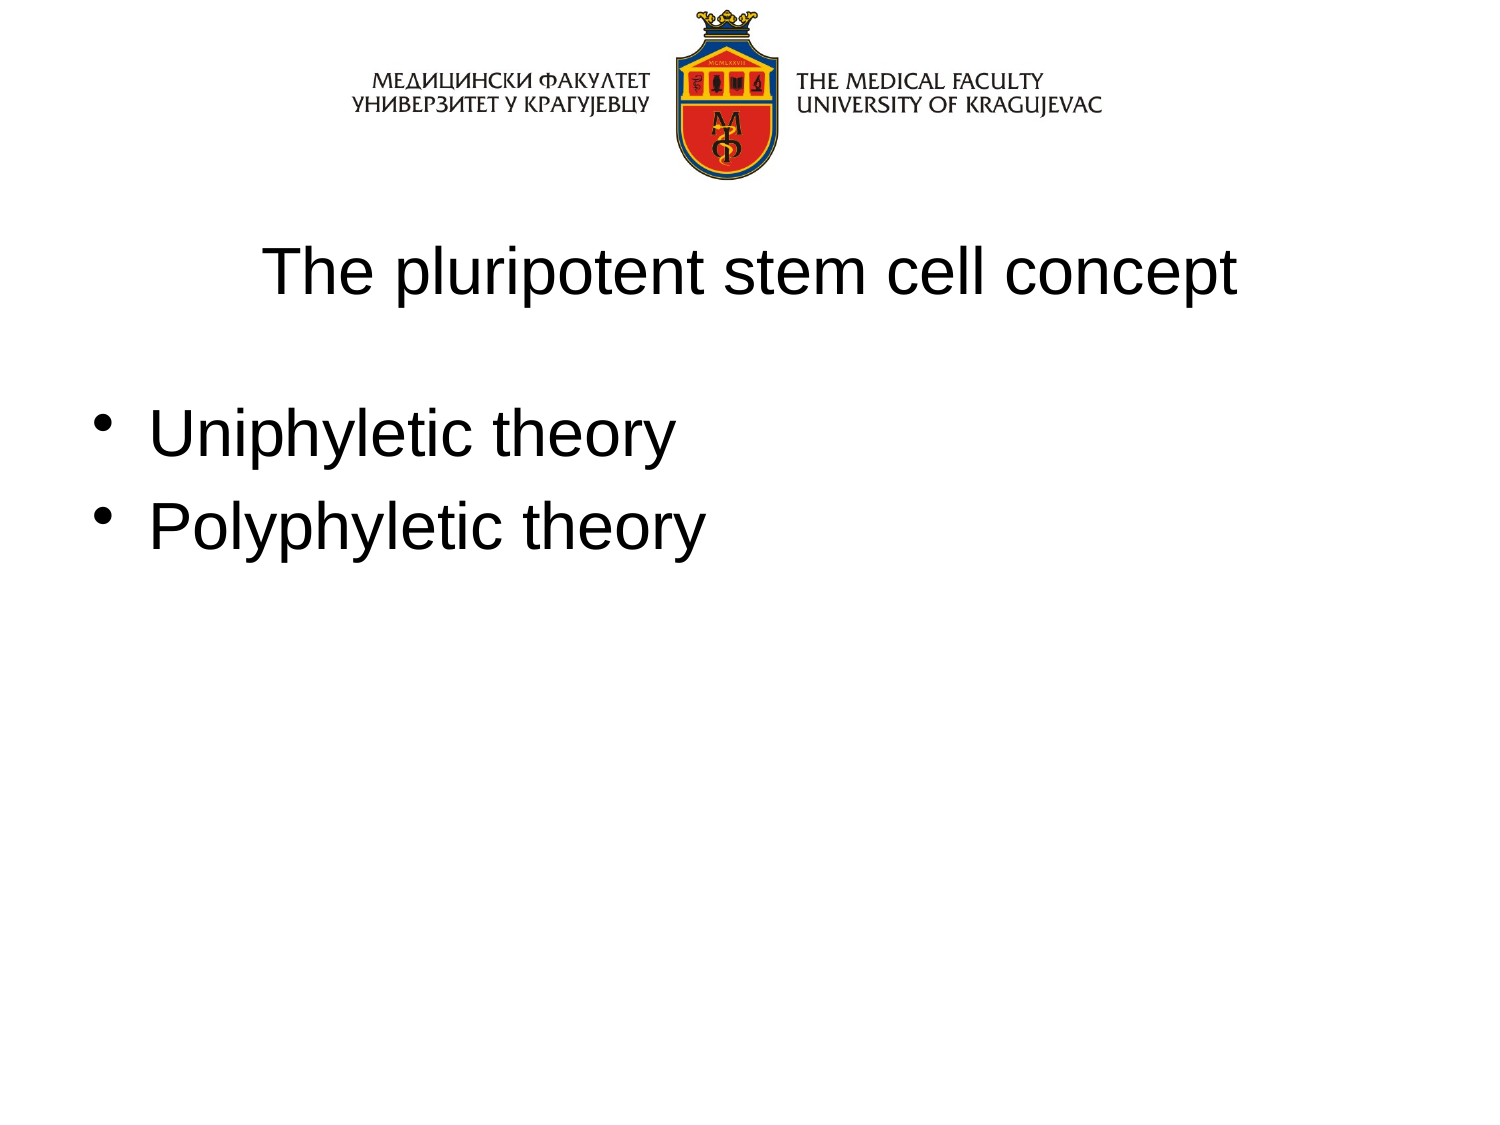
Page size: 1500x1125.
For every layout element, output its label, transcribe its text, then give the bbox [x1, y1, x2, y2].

title The pluripotent stem cell concept [74, 173, 1426, 362]
picture [328, 0, 1125, 173]
list Uniphyletic theory Polyphyletic theory [76, 382, 1428, 1125]
